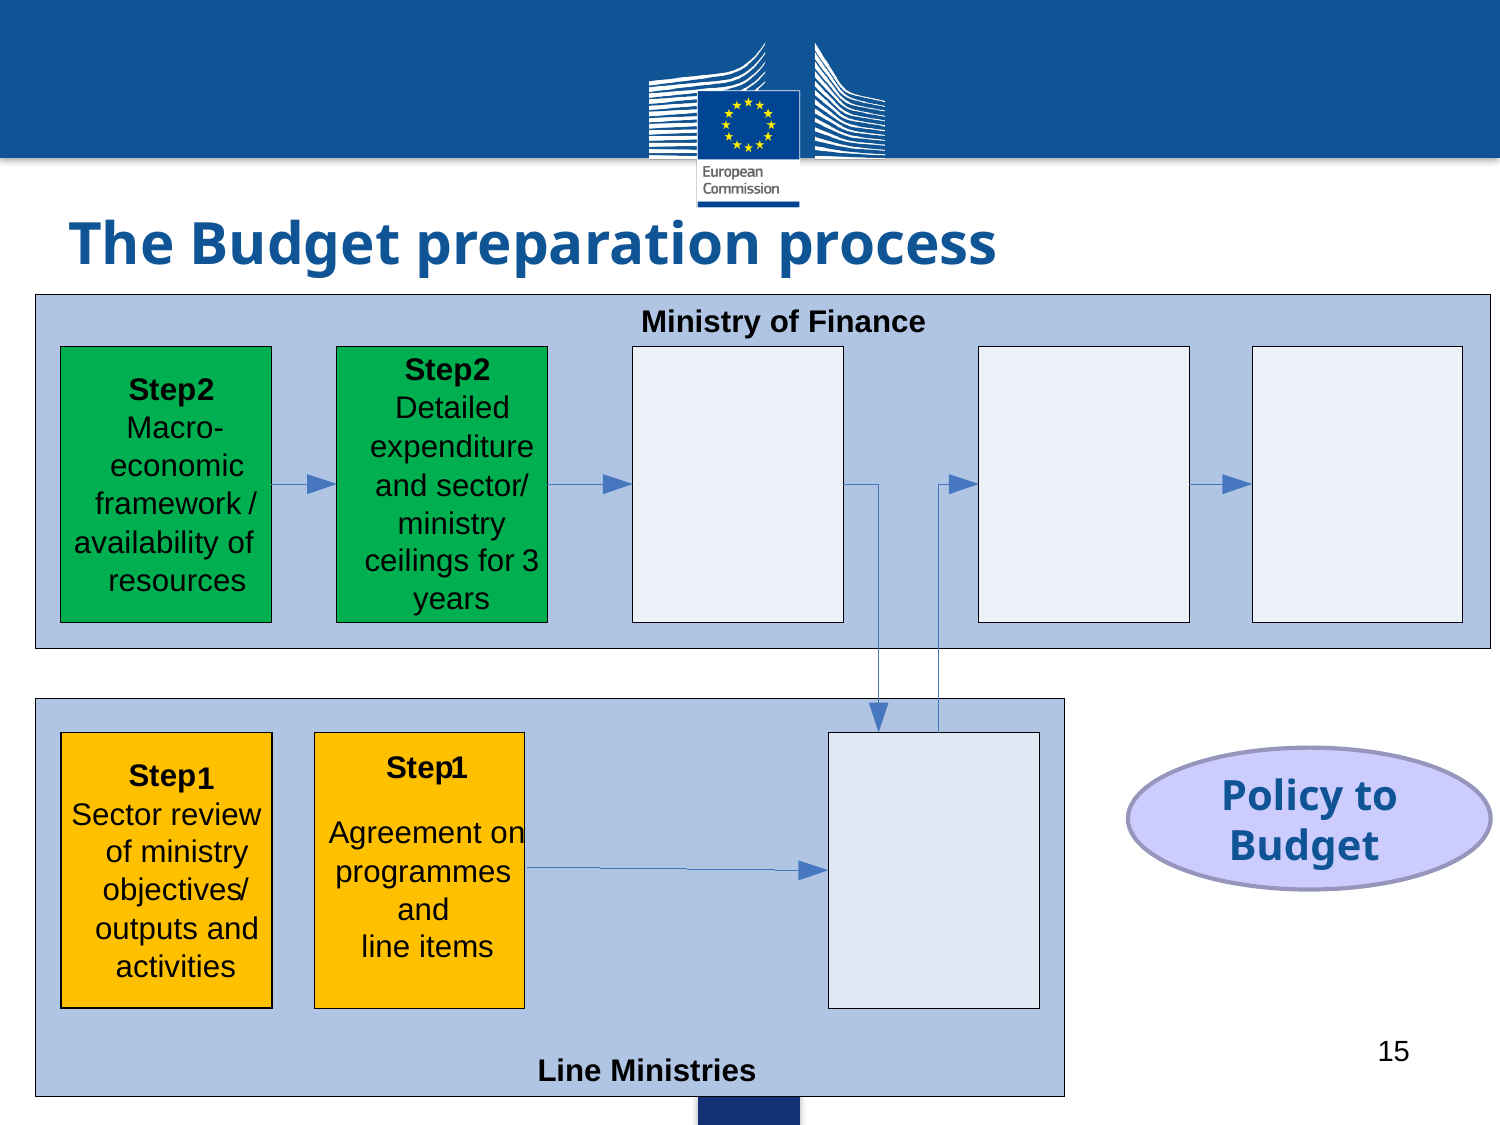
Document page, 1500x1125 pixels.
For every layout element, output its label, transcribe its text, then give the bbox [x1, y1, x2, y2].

picture [649, 42, 885, 187]
text_box The Budget preparation process [23, 187, 1483, 296]
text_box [31, 290, 1495, 1101]
